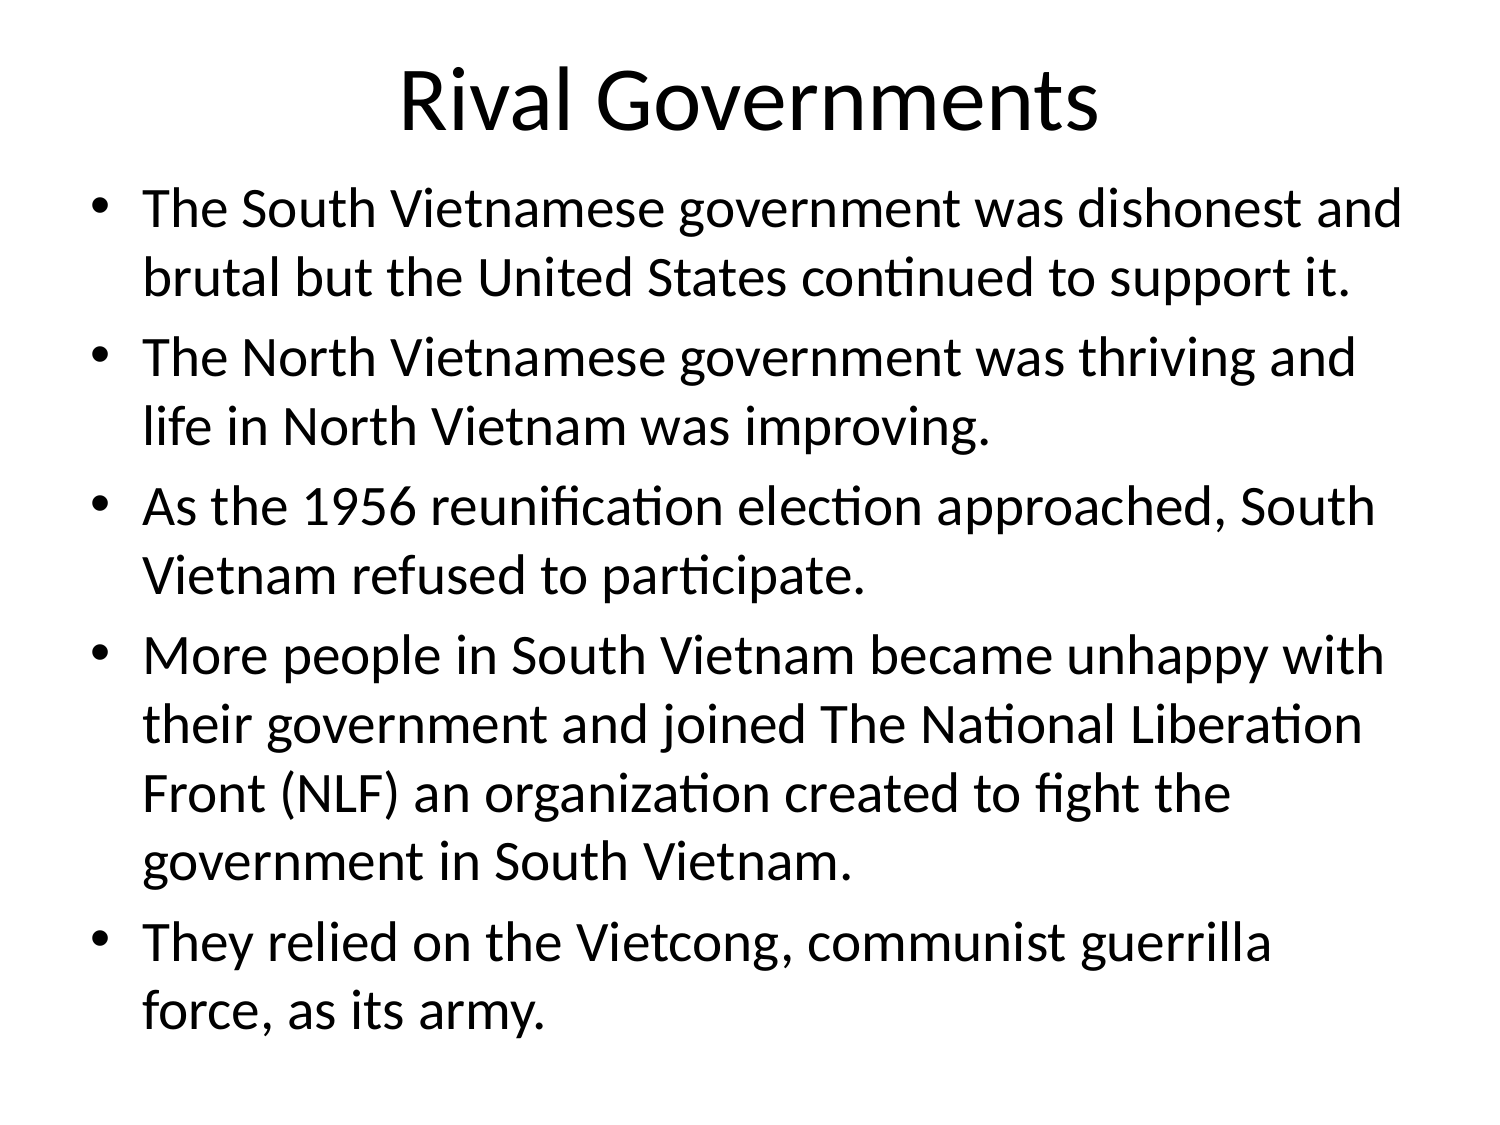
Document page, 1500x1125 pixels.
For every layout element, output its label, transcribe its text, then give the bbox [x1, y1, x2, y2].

title Rival Governments [75, 0, 1425, 162]
list The South Vietnamese government was dishonest and brutal but the United States continued to support it. The North Vietnamese government was thriving and life in North Vietnam was improving. As the 1956 reunification election approached, South Vietnam refused to participate. More people in South Vietnam became unhappy with their government and joined The National Liberation Front (NLF) an organization created to fight the government in South Vietnam. They relied on the Vietcong, communist guerrilla force, as its army. [75, 162, 1425, 1075]
